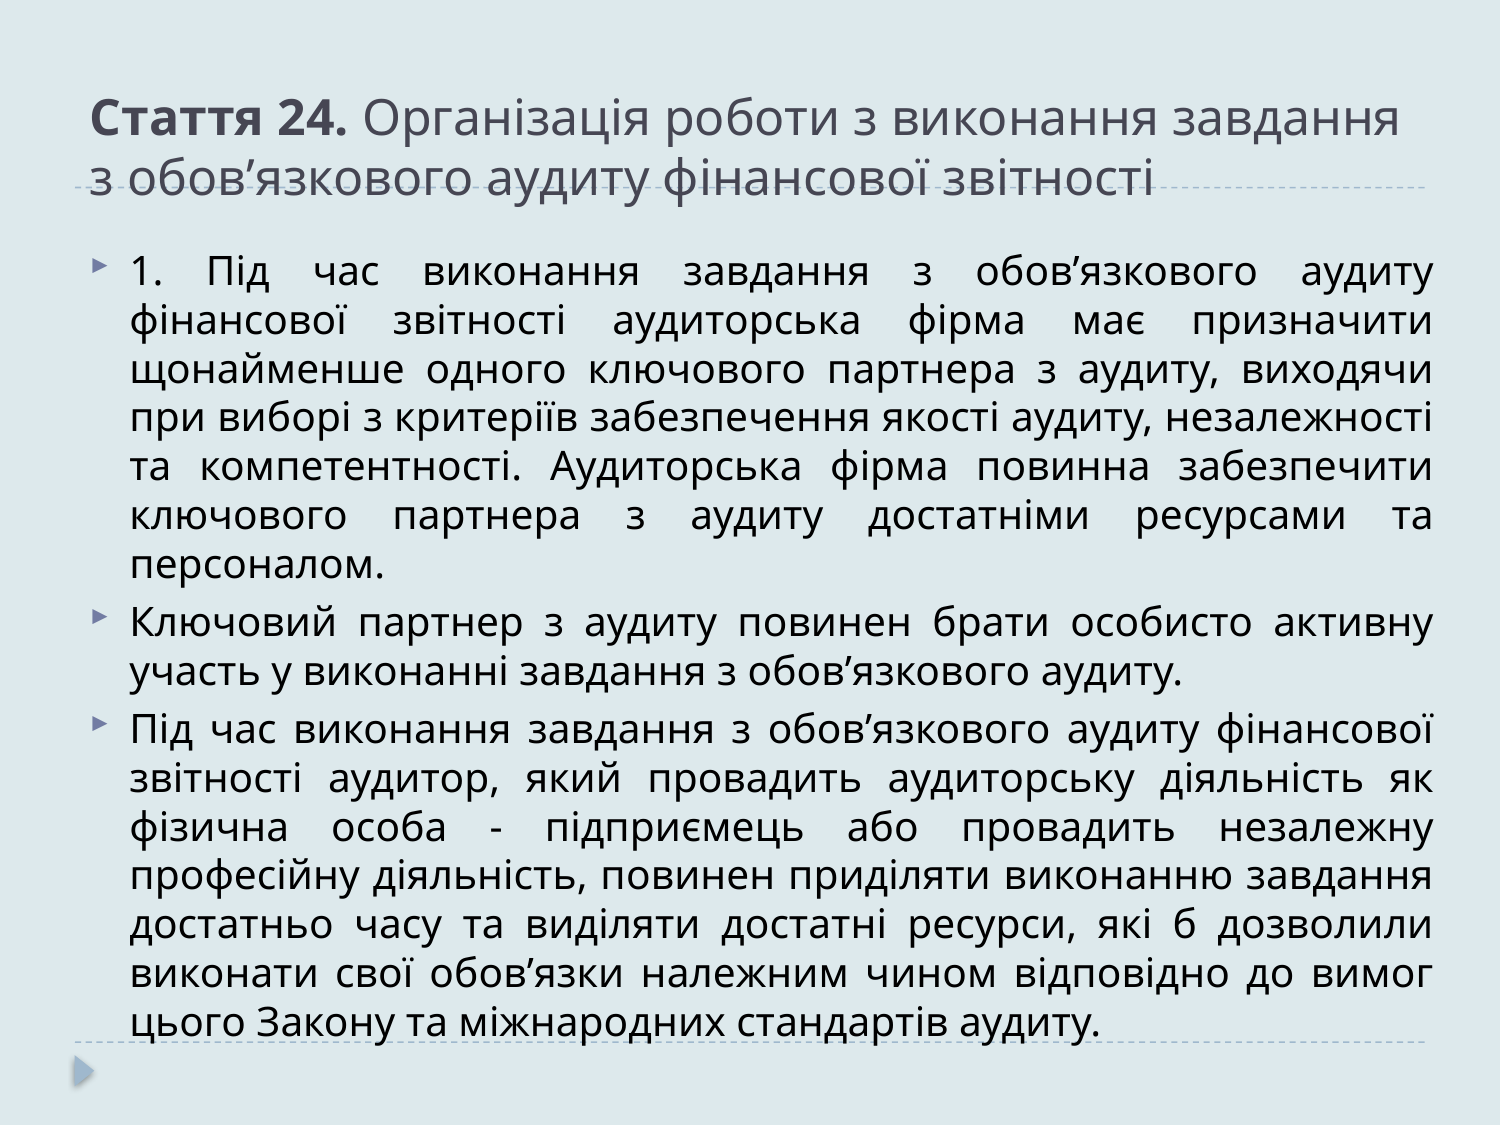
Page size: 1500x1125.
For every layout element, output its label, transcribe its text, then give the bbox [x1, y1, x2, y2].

title Стаття 24. Організація роботи з виконання завдання з обов’язкового аудиту фінансової звітності [75, 24, 1425, 213]
list 1. Під час виконання завдання з обов’язкового аудиту фінансової звітності аудиторська фірма має призначити щонайменше одного ключового партнера з аудиту, виходячи при виборі з критеріїв забезпечення якості аудиту, незалежності та компетентності. Аудиторська фірма повинна забезпечити ключового партнера з аудиту достатніми ресурсами та персоналом. Ключовий партнер з аудиту повинен брати особисто активну участь у виконанні завдання з обов’язкового аудиту. Під час виконання завдання з обов’язкового аудиту фінансової звітності аудитор, який провадить аудиторську діяльність як фізична особа - підприємець або провадить незалежну професійну діяльність, повинен приділяти виконанню завдання достатньо часу та виділяти достатні ресурси, які б дозволили виконати свої обов’язки належним чином відповідно до вимог цього Закону та міжнародних стандартів аудиту. [75, 237, 1450, 1075]
